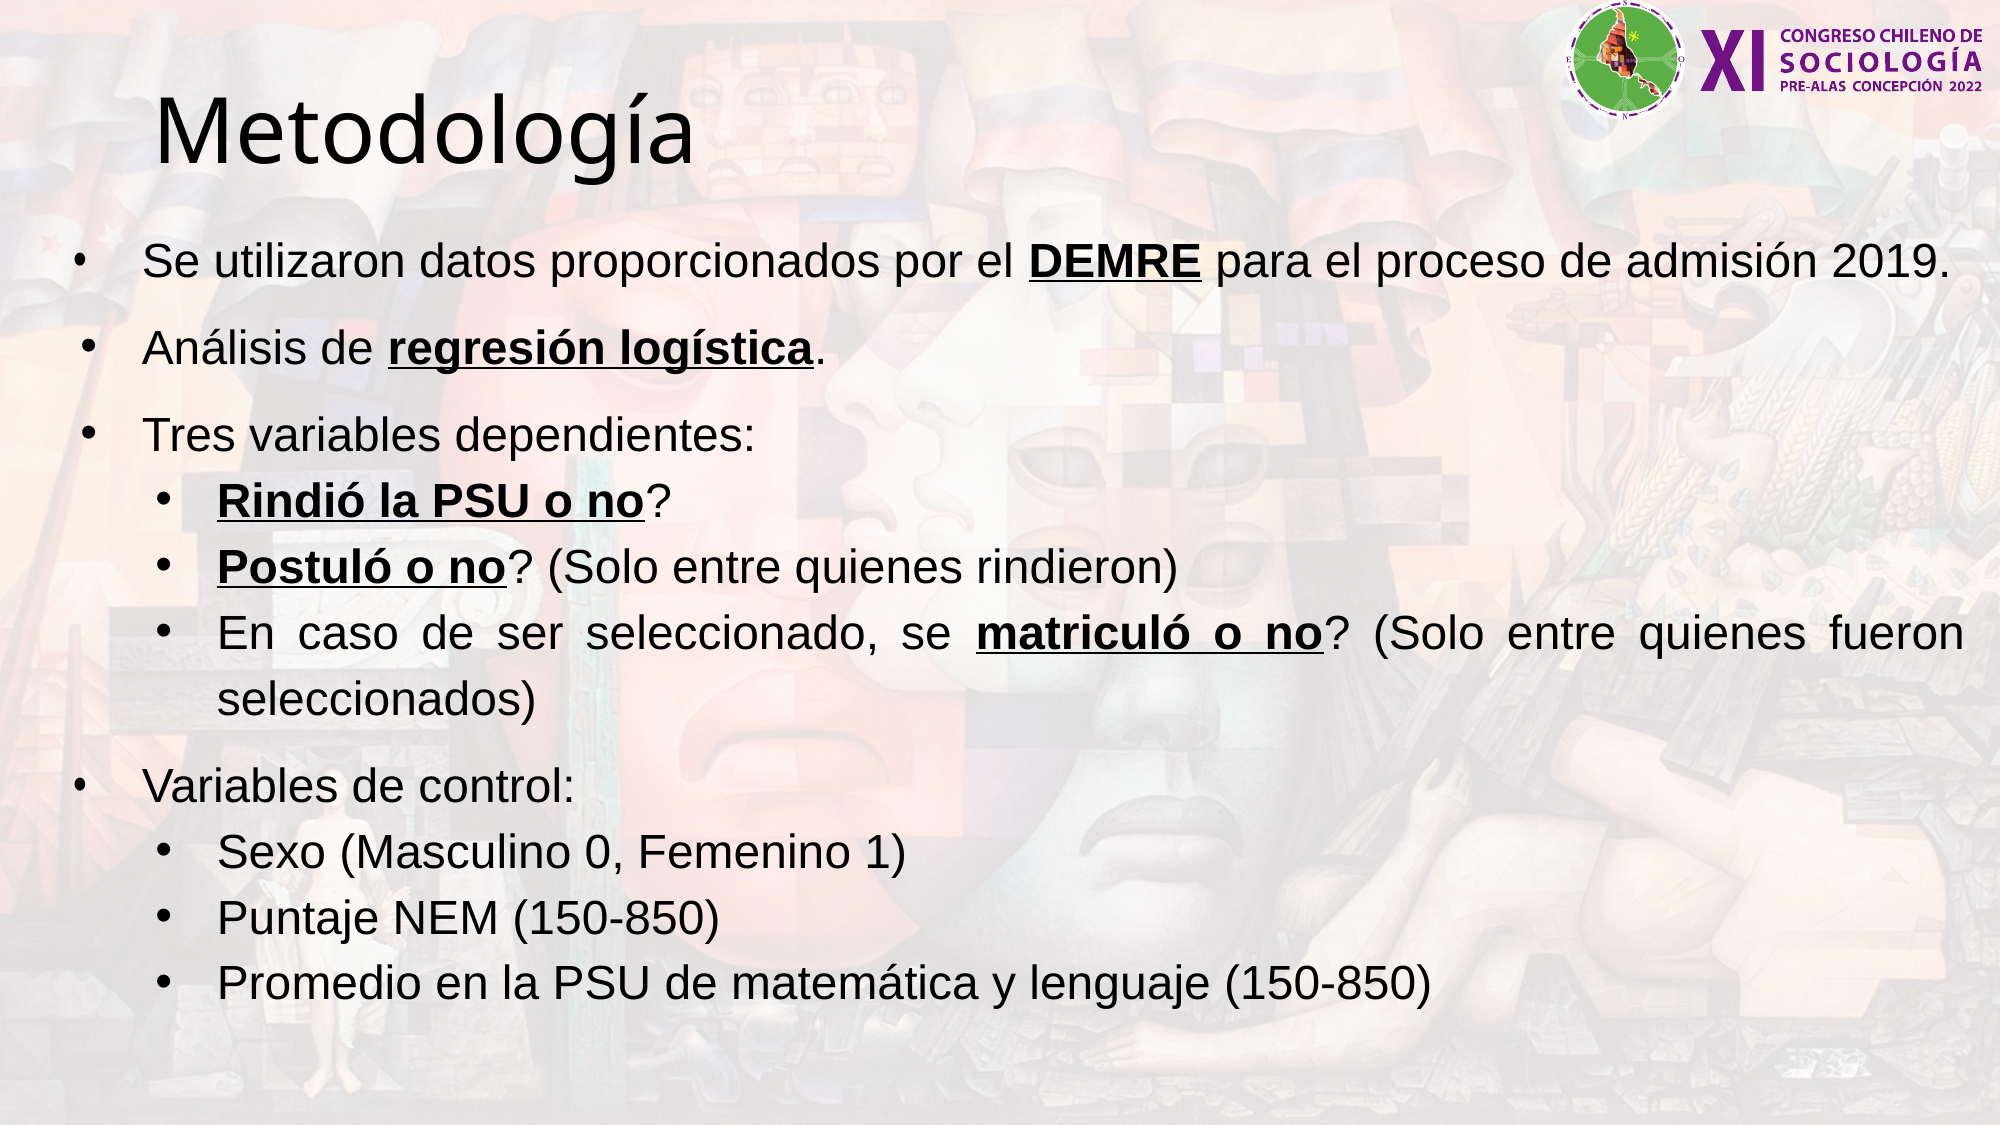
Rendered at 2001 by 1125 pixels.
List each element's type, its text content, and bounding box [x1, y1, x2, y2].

list Se utilizaron datos proporcionados por el DEMRE para el proceso de admisión 2019. Análisis de regresión logística. Tres variables dependientes: Rindió la PSU o no? Postuló o no? (Solo entre quienes rindieron) En caso de ser seleccionado, se matriculó o no? (Solo entre quienes fueron seleccionados) Variables de control: Sexo (Masculino 0, Femenino 1) Puntaje NEM (150-850) Promedio en la PSU de matemática y lenguaje (150-850) [51, 213, 1982, 1027]
title Metodología [137, 24, 1863, 243]
picture [1565, 0, 1982, 121]
